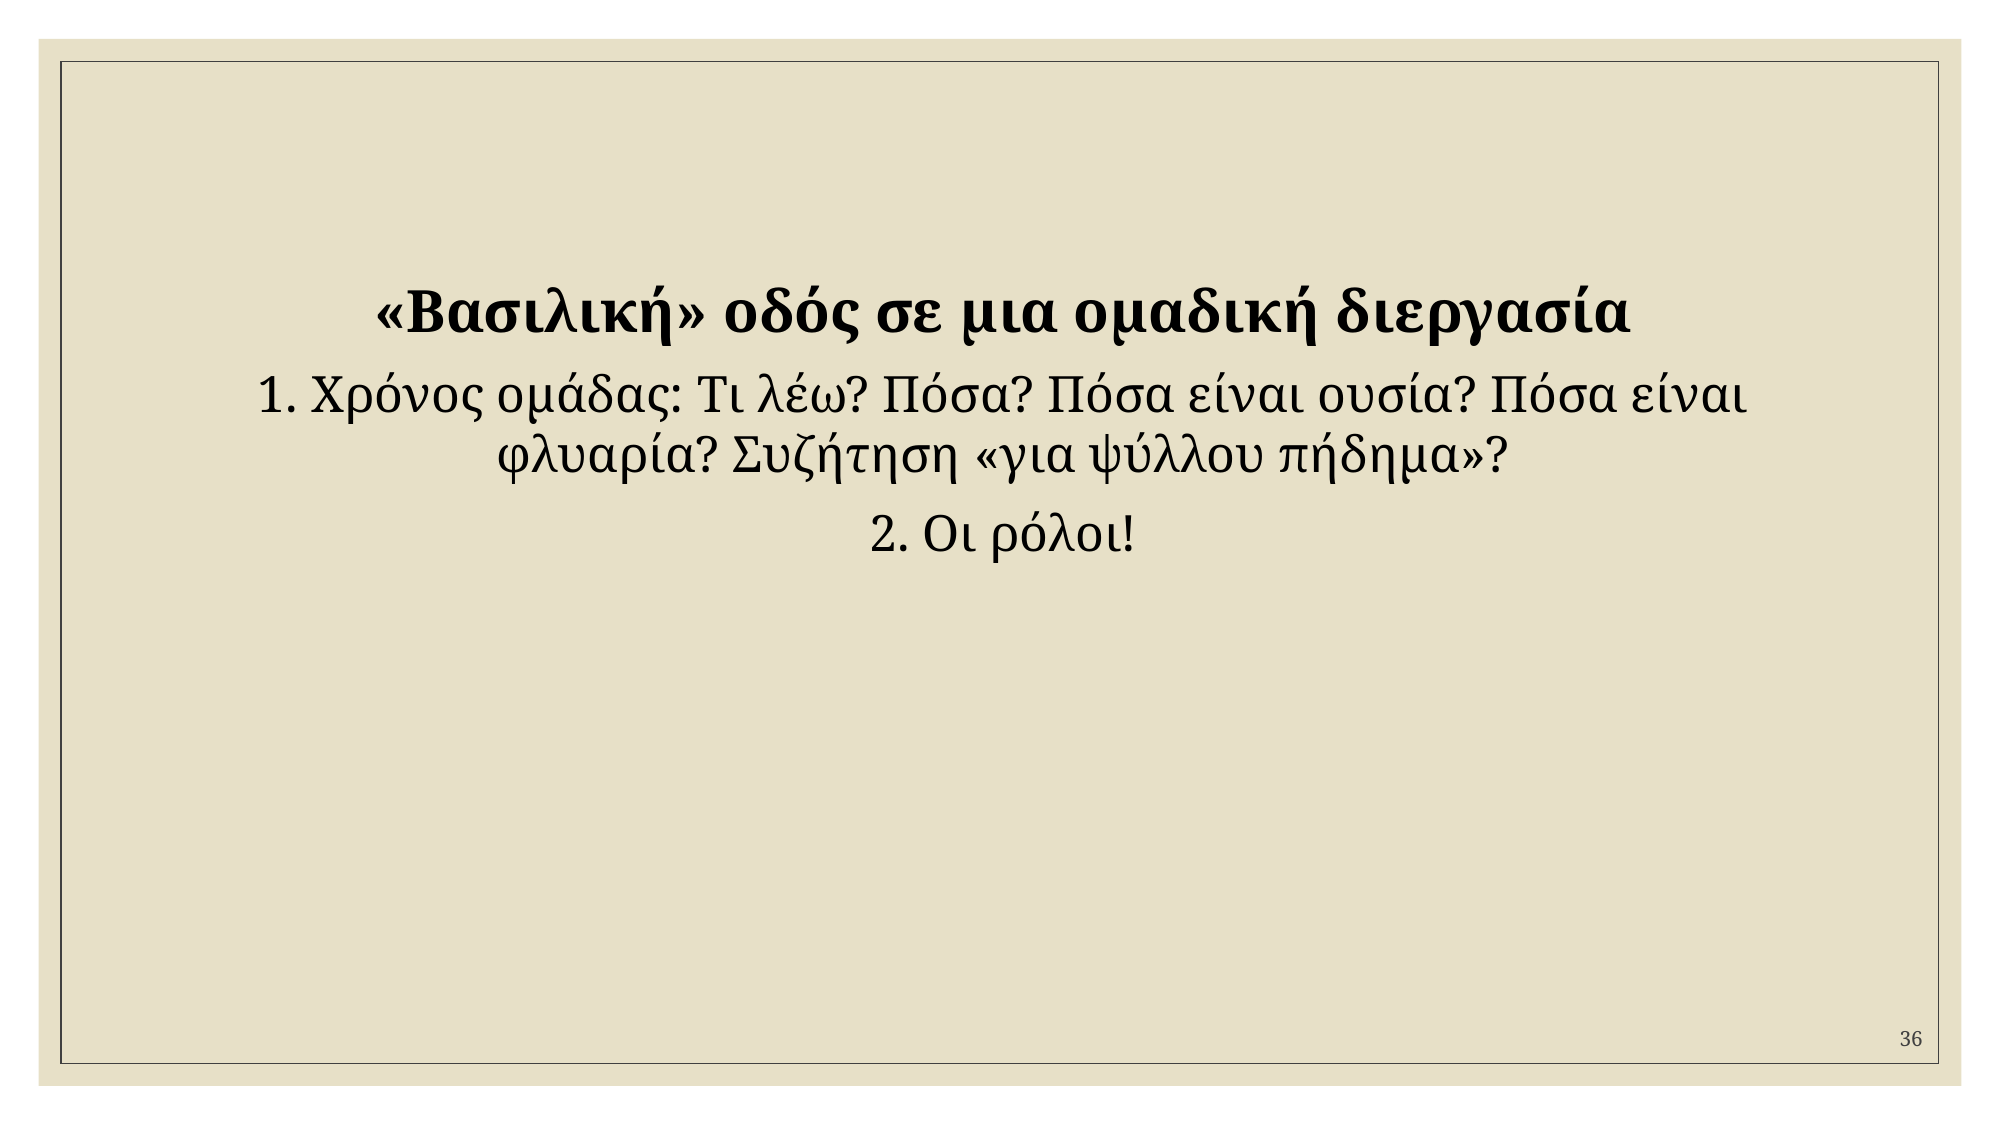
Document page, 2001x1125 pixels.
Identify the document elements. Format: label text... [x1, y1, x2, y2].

list «Βασιλική» οδός σε μια ομαδική διεργασία 1. Χρόνος ομάδας: Τι λέω? Πόσα? Πόσα είναι ουσία? Πόσα είναι φλυαρία? Συζήτηση «για ψύλλου πήδημα»? 2. Οι ρόλοι! [178, 266, 1829, 912]
slide_number 36 [1697, 1019, 1938, 1062]
